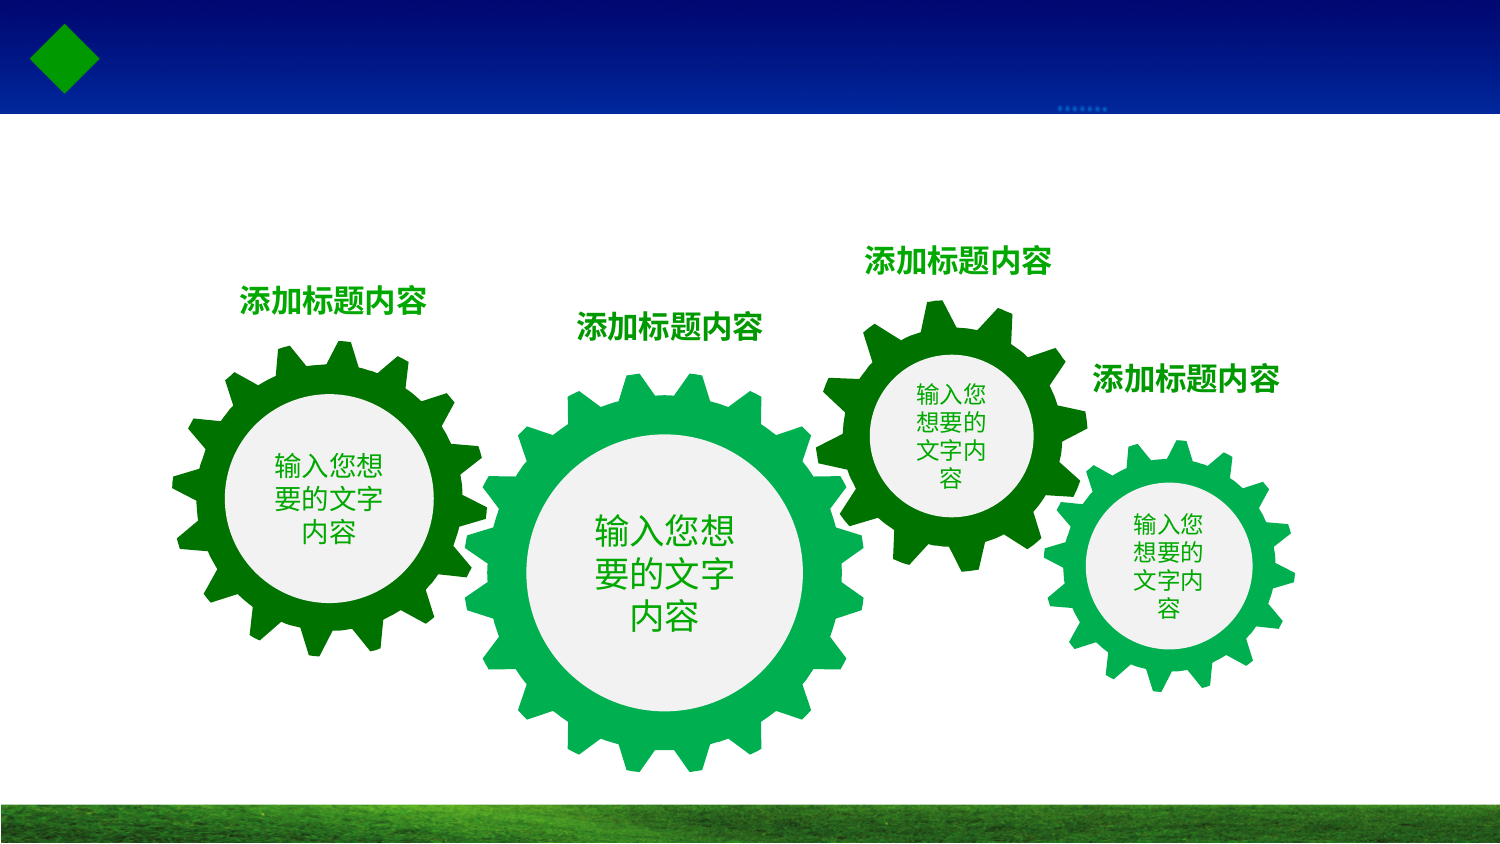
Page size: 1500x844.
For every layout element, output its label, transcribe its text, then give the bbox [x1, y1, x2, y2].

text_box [815, 300, 1088, 572]
text_box 添加标题内容 [827, 233, 1090, 287]
picture [0, 805, 1500, 844]
text_box 添加标题内容 [1088, 351, 1302, 405]
text_box 添加标题内容 [202, 273, 465, 327]
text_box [172, 340, 487, 657]
picture [0, 0, 1500, 114]
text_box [1043, 440, 1295, 692]
text_box 添加标题内容 [538, 299, 802, 373]
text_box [464, 373, 864, 773]
